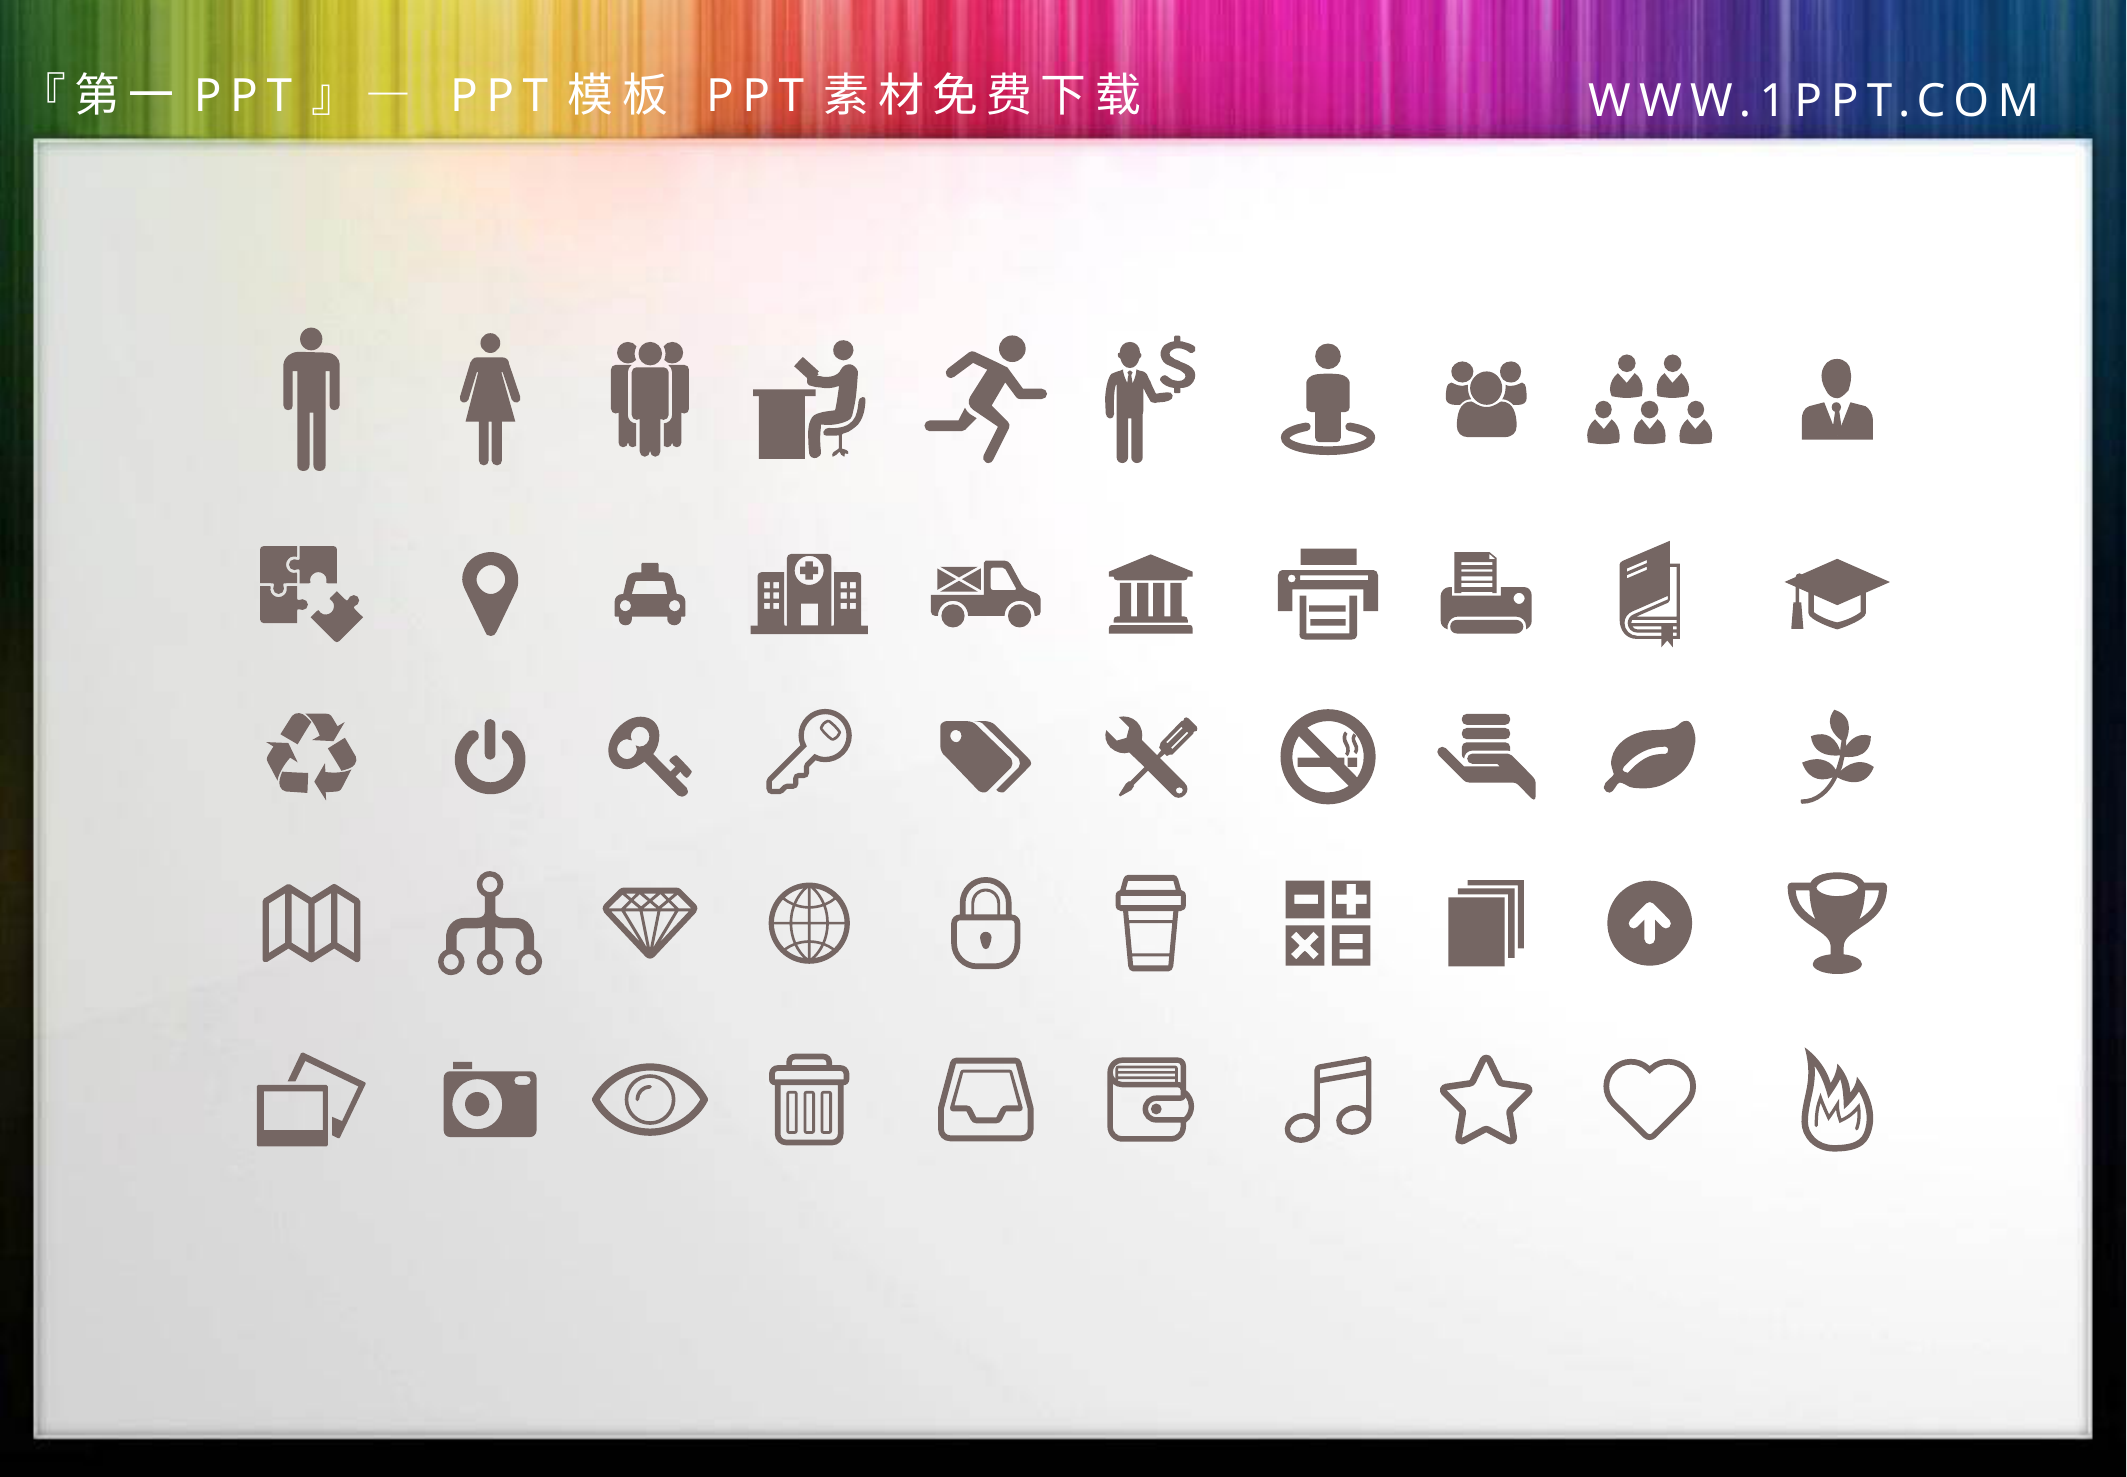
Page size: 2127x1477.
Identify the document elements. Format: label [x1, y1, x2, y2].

text_box [941, 604, 965, 628]
text_box [1115, 874, 1186, 972]
text_box [768, 1053, 850, 1146]
text_box [924, 407, 977, 432]
text_box [1801, 1047, 1874, 1152]
text_box [1104, 335, 1197, 464]
text_box [591, 1063, 709, 1137]
text_box [1280, 422, 1376, 456]
text_box [937, 1057, 1034, 1142]
text_box [1113, 582, 1188, 623]
text_box [262, 883, 361, 963]
text_box [999, 335, 1026, 363]
text_box [750, 553, 868, 635]
text_box [608, 716, 692, 797]
text_box [1619, 540, 1680, 648]
text_box [1306, 373, 1350, 443]
picture [0, 0, 2127, 1477]
text_box [1445, 361, 1527, 438]
text_box [1586, 354, 1713, 445]
text_box [1277, 548, 1379, 640]
text_box [1315, 343, 1341, 370]
text_box [459, 332, 522, 466]
text_box [1008, 604, 1032, 628]
text_box [768, 882, 850, 964]
text_box [614, 562, 686, 626]
text_box [266, 742, 309, 793]
text_box [950, 876, 1021, 970]
text_box [484, 719, 496, 760]
text_box [1284, 1056, 1372, 1143]
text_box [930, 560, 1041, 616]
text_box [1787, 872, 1888, 974]
text_box [1801, 358, 1874, 440]
text_box [462, 552, 519, 636]
text_box [1436, 713, 1536, 800]
text_box [752, 339, 866, 460]
text_box [1108, 625, 1193, 634]
text_box [454, 730, 526, 795]
text_box [1440, 1054, 1533, 1145]
text_box [443, 1061, 537, 1138]
text_box [1603, 1058, 1697, 1141]
text_box [314, 737, 357, 801]
text_box [945, 351, 1048, 464]
text_box [940, 721, 1032, 793]
text_box [1448, 879, 1525, 967]
text_box [1603, 720, 1696, 793]
text_box [1107, 1057, 1195, 1142]
text_box [766, 708, 853, 795]
text_box [1440, 551, 1532, 634]
text_box [283, 327, 340, 472]
text_box [602, 887, 698, 959]
text_box [1105, 716, 1198, 798]
text_box [1280, 708, 1376, 805]
text_box [438, 871, 543, 976]
text_box [610, 341, 690, 457]
text_box [1800, 709, 1874, 804]
text_box [256, 1052, 367, 1147]
text_box [1784, 558, 1890, 630]
text_box [1108, 554, 1193, 581]
text_box [1285, 880, 1371, 966]
text_box [259, 545, 364, 643]
text_box [280, 713, 345, 745]
text_box [1607, 880, 1693, 966]
